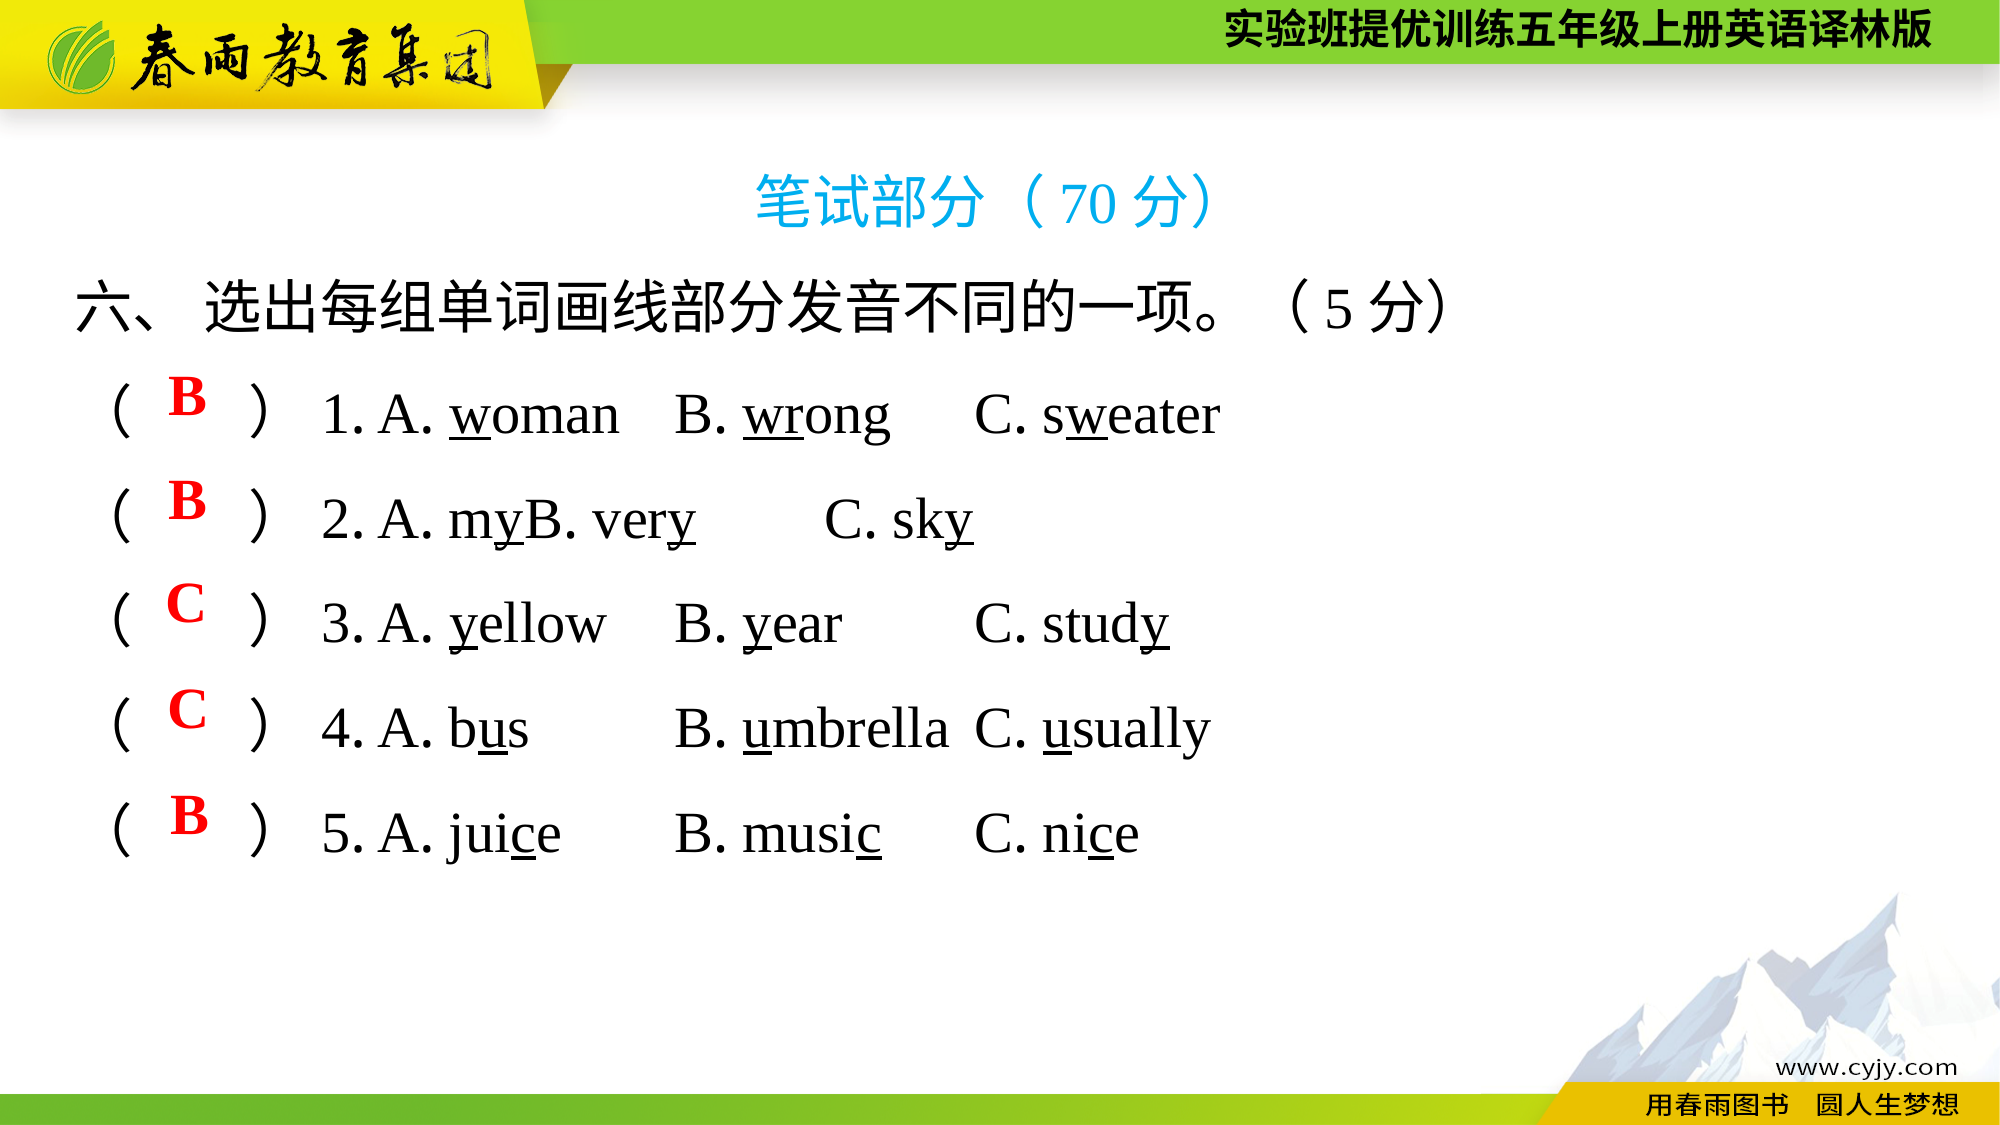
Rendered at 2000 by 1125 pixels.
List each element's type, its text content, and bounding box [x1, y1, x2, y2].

text_box C [152, 663, 225, 748]
picture [0, 0, 2000, 1125]
text_box B [155, 769, 225, 854]
text_box C [150, 557, 222, 642]
text_box B [153, 453, 222, 539]
list 笔试部分（70分） 六、 选出每组单词画线部分发音不同的一项。（5分） （ ）1. A. woman B. wrong C. sweater （ ）2. A. my B. very C. sky （ ）3. A. yellow B. year C. study （ ）4. A. bus B. umbrella C. usually （ ）5. A. juice B. music C. nice [59, 122, 1944, 880]
text_box B [154, 349, 223, 435]
